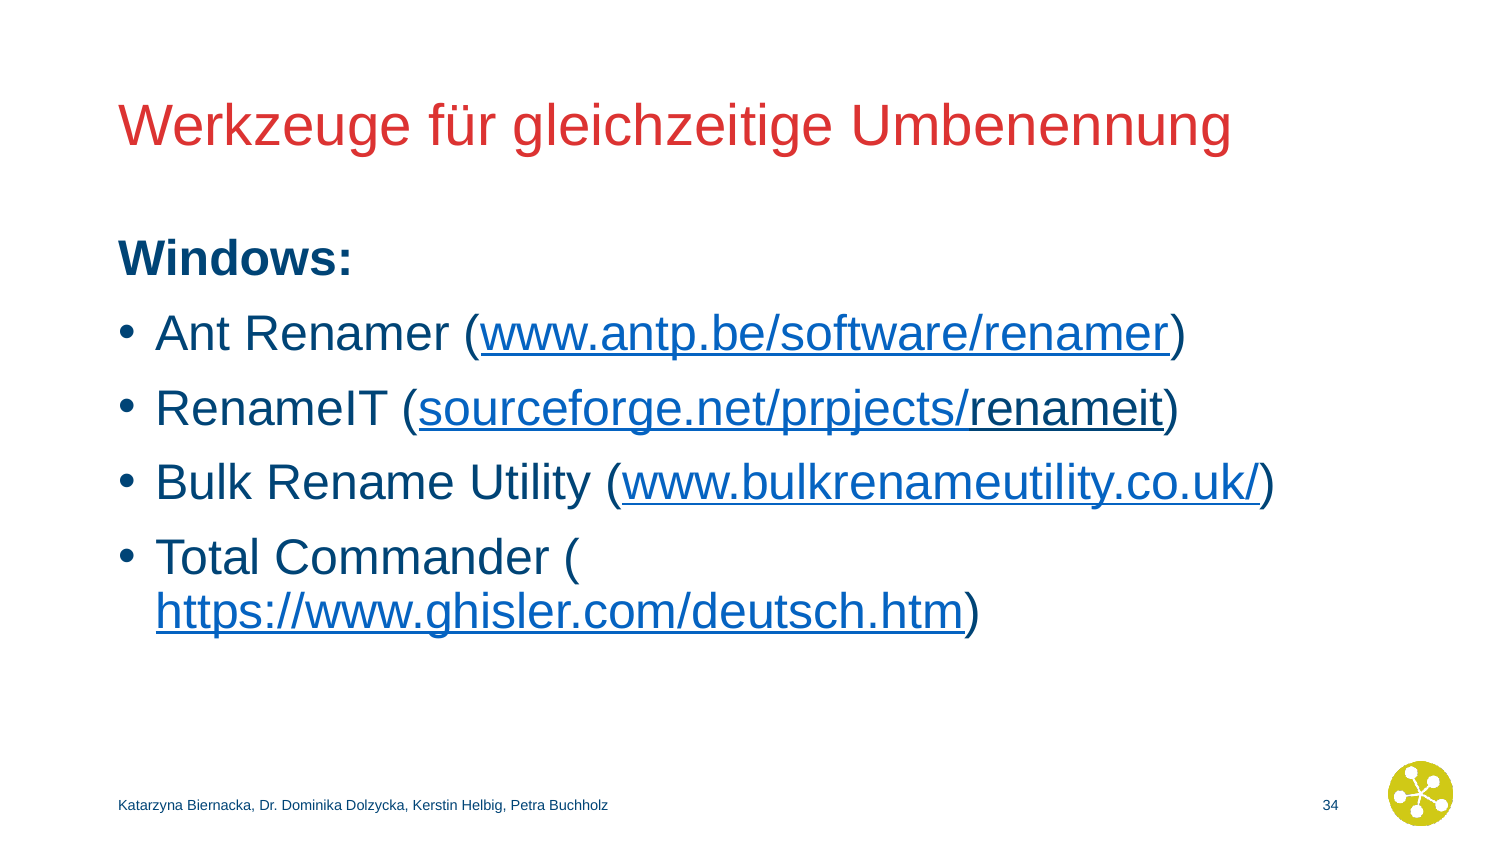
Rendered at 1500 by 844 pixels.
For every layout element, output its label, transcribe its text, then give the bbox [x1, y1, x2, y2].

picture [1388, 761, 1453, 826]
slide_number 33 [1016, 782, 1354, 827]
list Windows: Ant Renamer (www.antp.be/software/renamer) RenameIT (sourceforge.net/prpjects/renameit) Bulk Rename Utility (www.bulkrenameutility.co.uk/) Total Commander (https://www.ghisler.com/deutsch.htm) [103, 224, 1397, 760]
title Werkzeuge für gleichzeitige Umbenennung [103, 44, 1397, 208]
footer Katarzyna Biernacka, Dr. Dominika Dolzycka, Kerstin Helbig, Petra Buchholz [103, 782, 742, 827]
